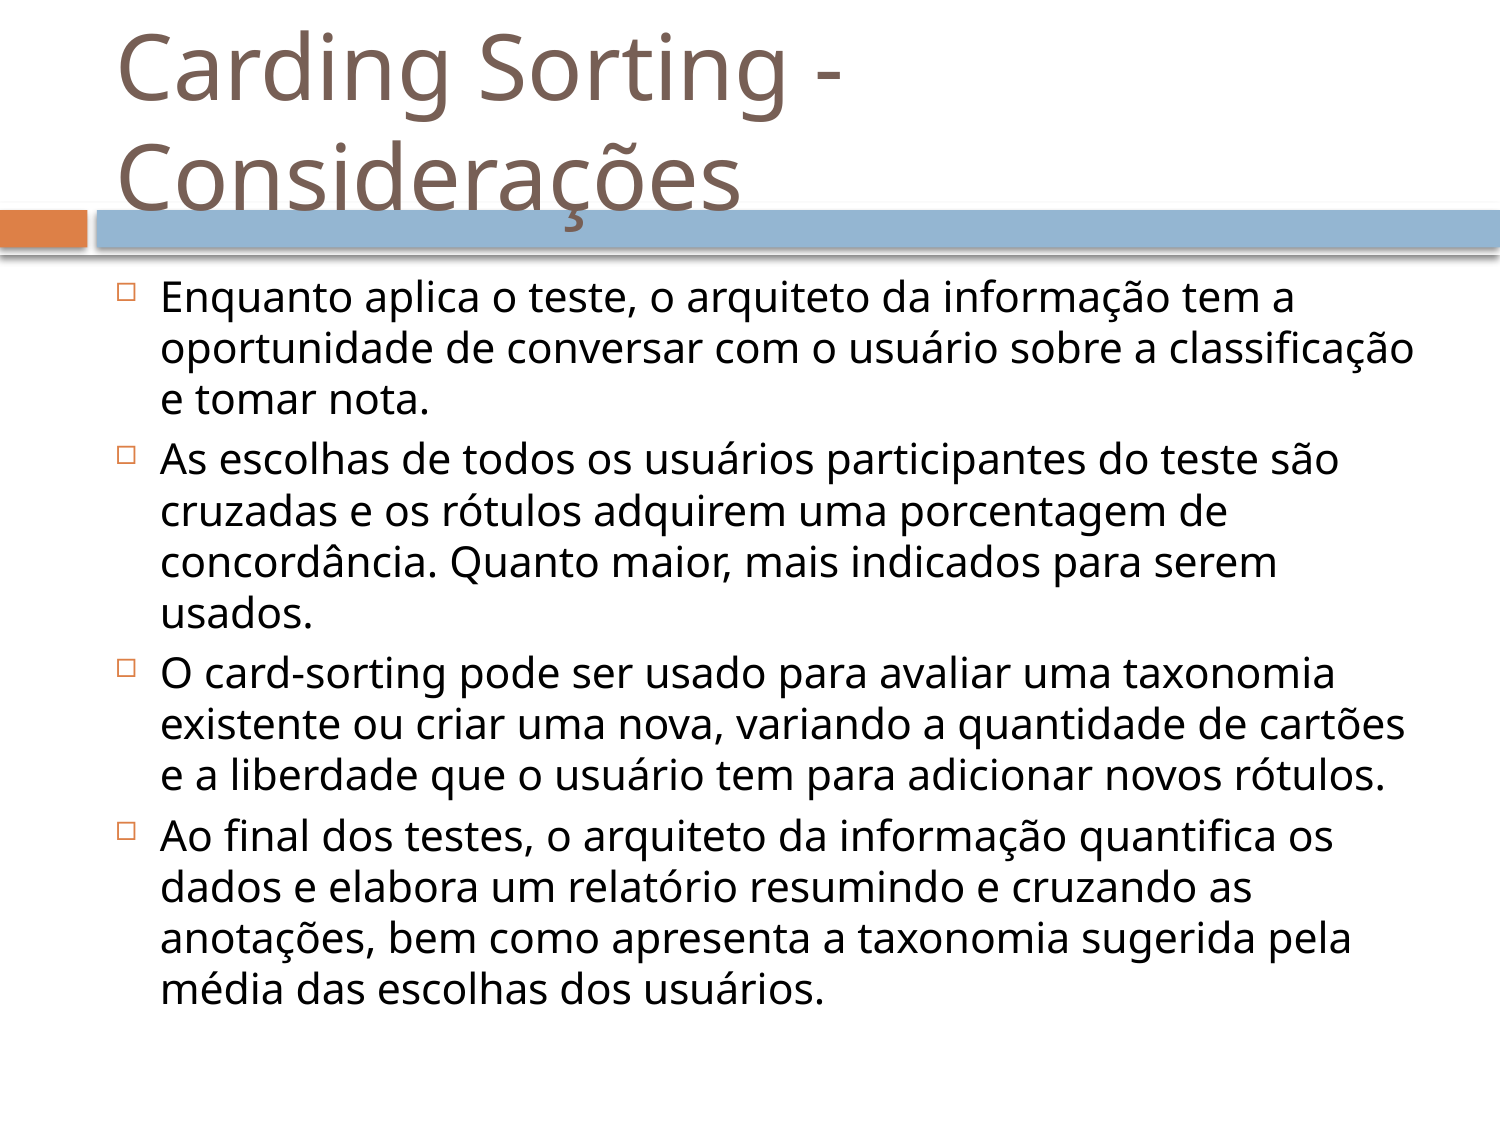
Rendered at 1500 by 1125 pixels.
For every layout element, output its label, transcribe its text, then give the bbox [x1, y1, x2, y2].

title Carding Sorting - Considerações [100, 37, 1438, 200]
list Enquanto aplica o teste, o arquiteto da informação tem a oportunidade de conversar com o usuário sobre a classificação e tomar nota. As escolhas de todos os usuários participantes do teste são cruzadas e os rótulos adquirem uma porcentagem de concordância. Quanto maior, mais indicados para serem usados. O card-sorting pode ser usado para avaliar uma taxonomia existente ou criar uma nova, variando a quantidade de cartões e a liberdade que o usuário tem para adicionar novos rótulos. Ao final dos testes, o arquiteto da informação quantifica os dados e elabora um relatório resumindo e cruzando as anotações, bem como apresenta a taxonomia sugerida pela média das escolhas dos usuários. [100, 262, 1438, 1071]
